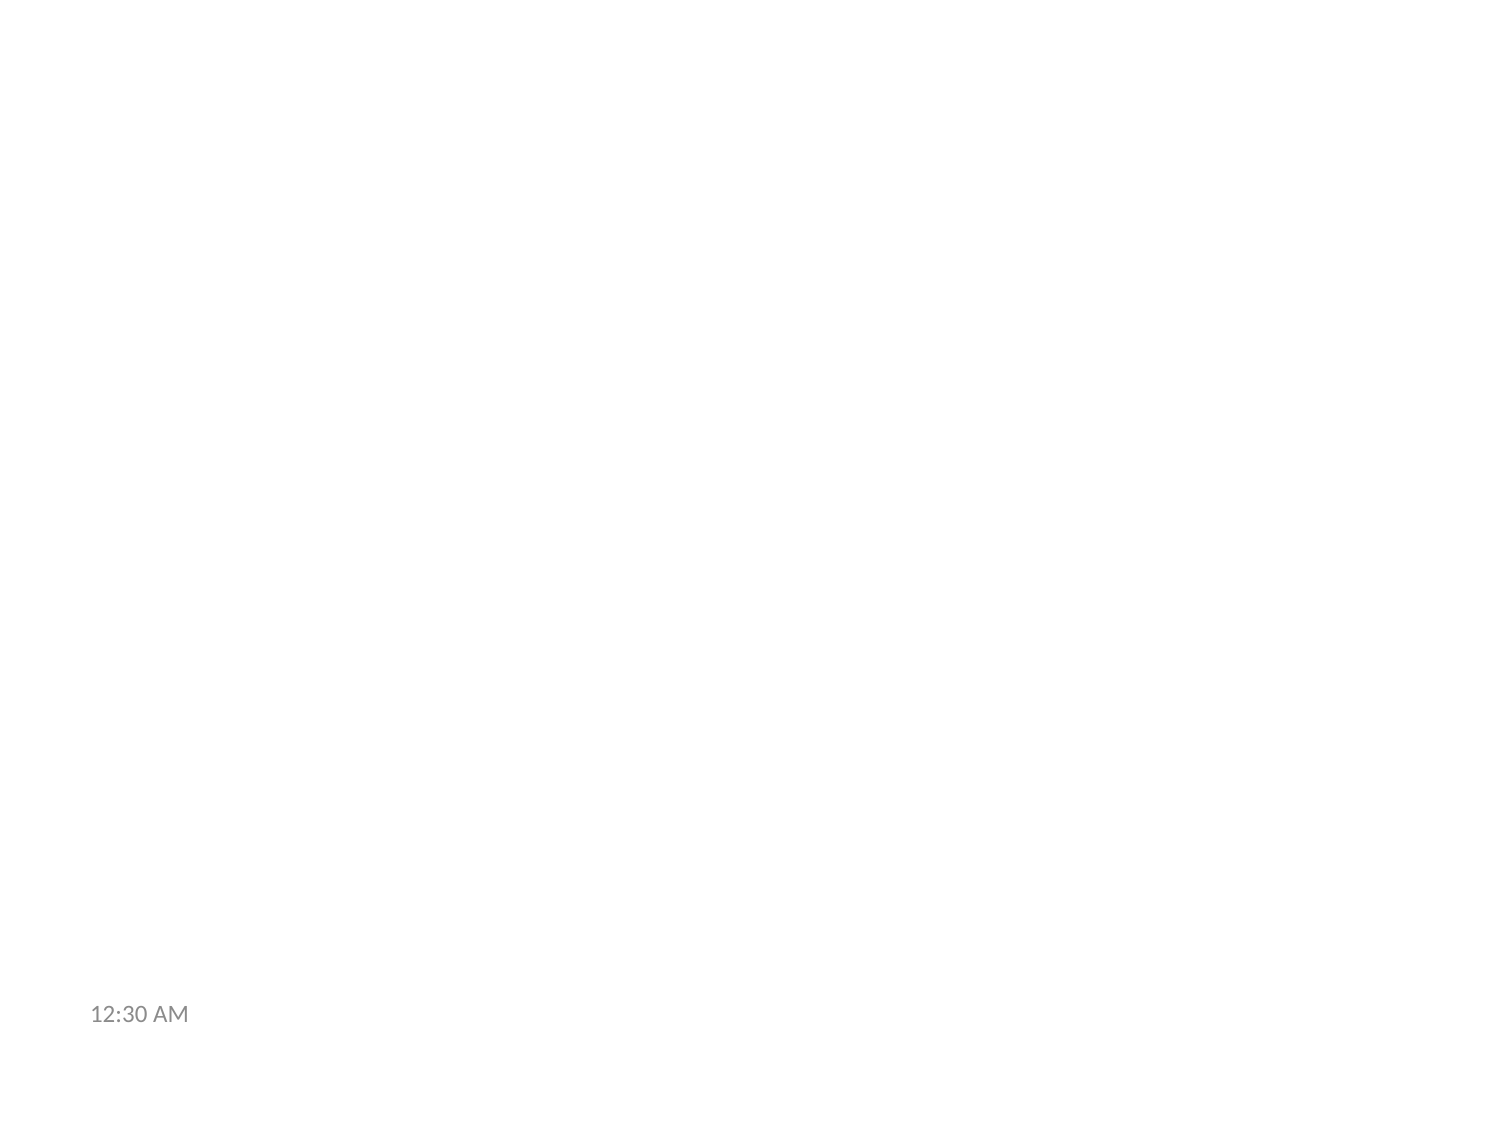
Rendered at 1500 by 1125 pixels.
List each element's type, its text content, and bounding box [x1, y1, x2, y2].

text_box 3:35 PM [75, 982, 425, 1043]
